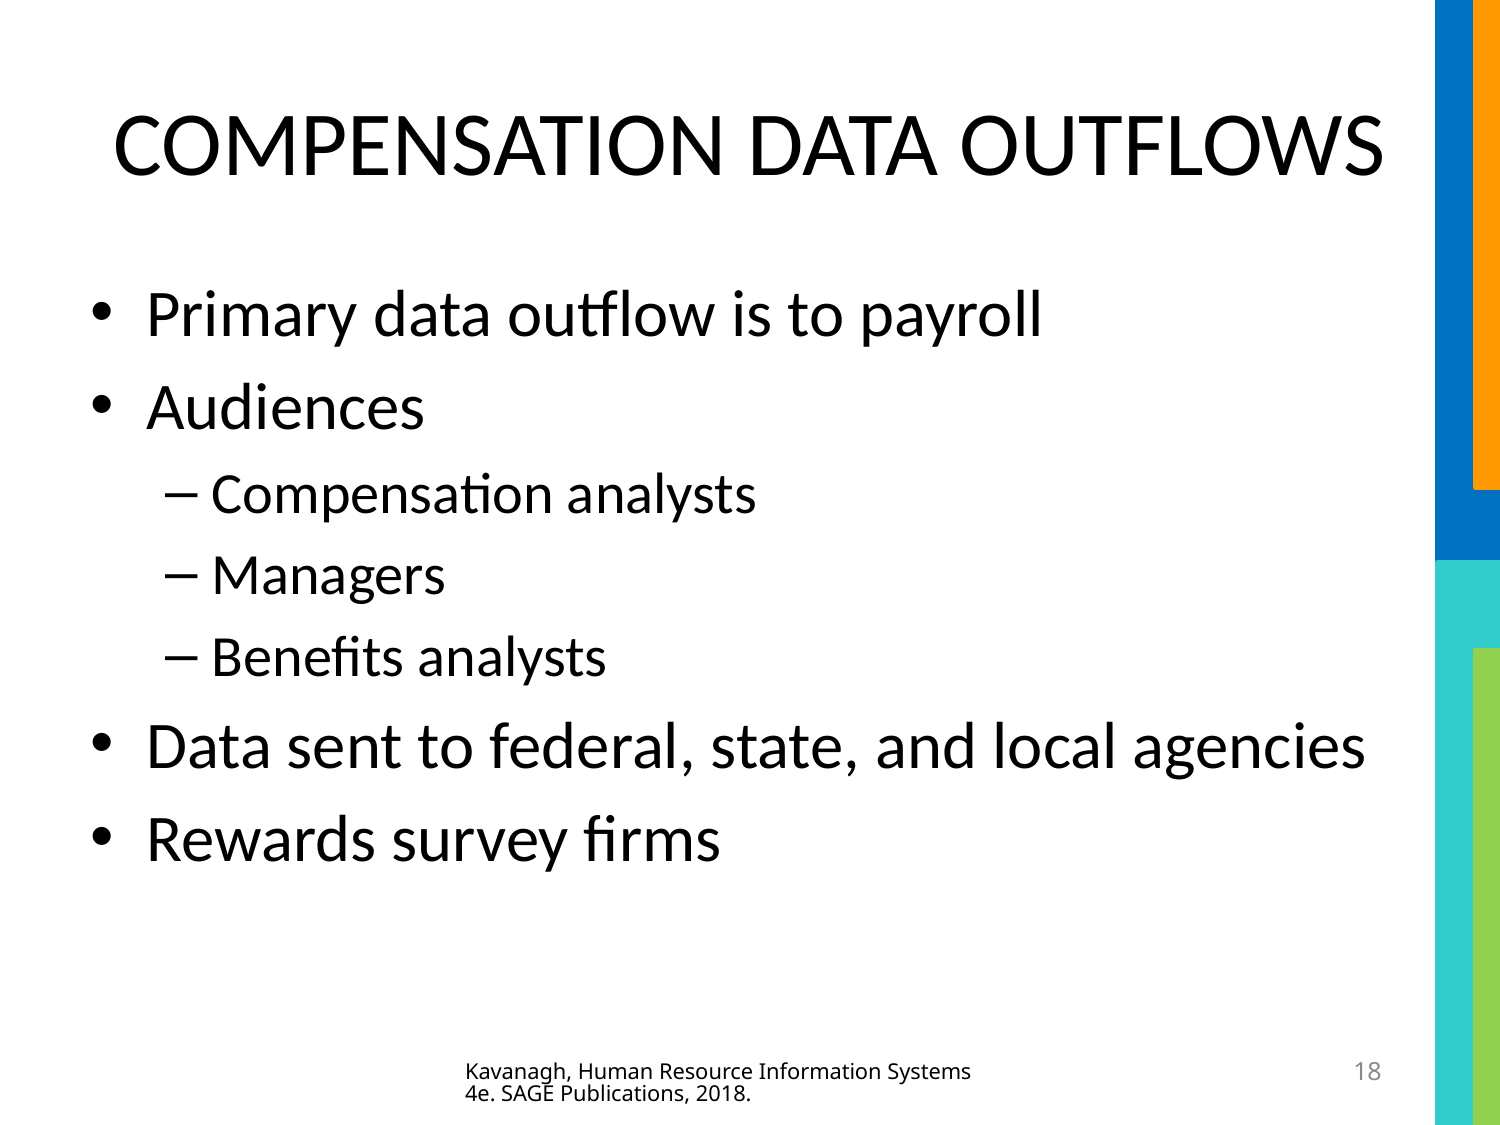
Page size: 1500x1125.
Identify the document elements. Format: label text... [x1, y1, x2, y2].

footer Kavanagh, Human Resource Information Systems 4e. SAGE Publications, 2018. [450, 1042, 1004, 1103]
title COMPENSATION DATA OUTFLOWS [75, 45, 1425, 233]
slide_number 18 [1059, 1042, 1397, 1103]
list Primary data outflow is to payroll Audiences Compensation analysts Managers Benefits analysts Data sent to federal, state, and local agencies Rewards survey firms [75, 262, 1425, 1005]
